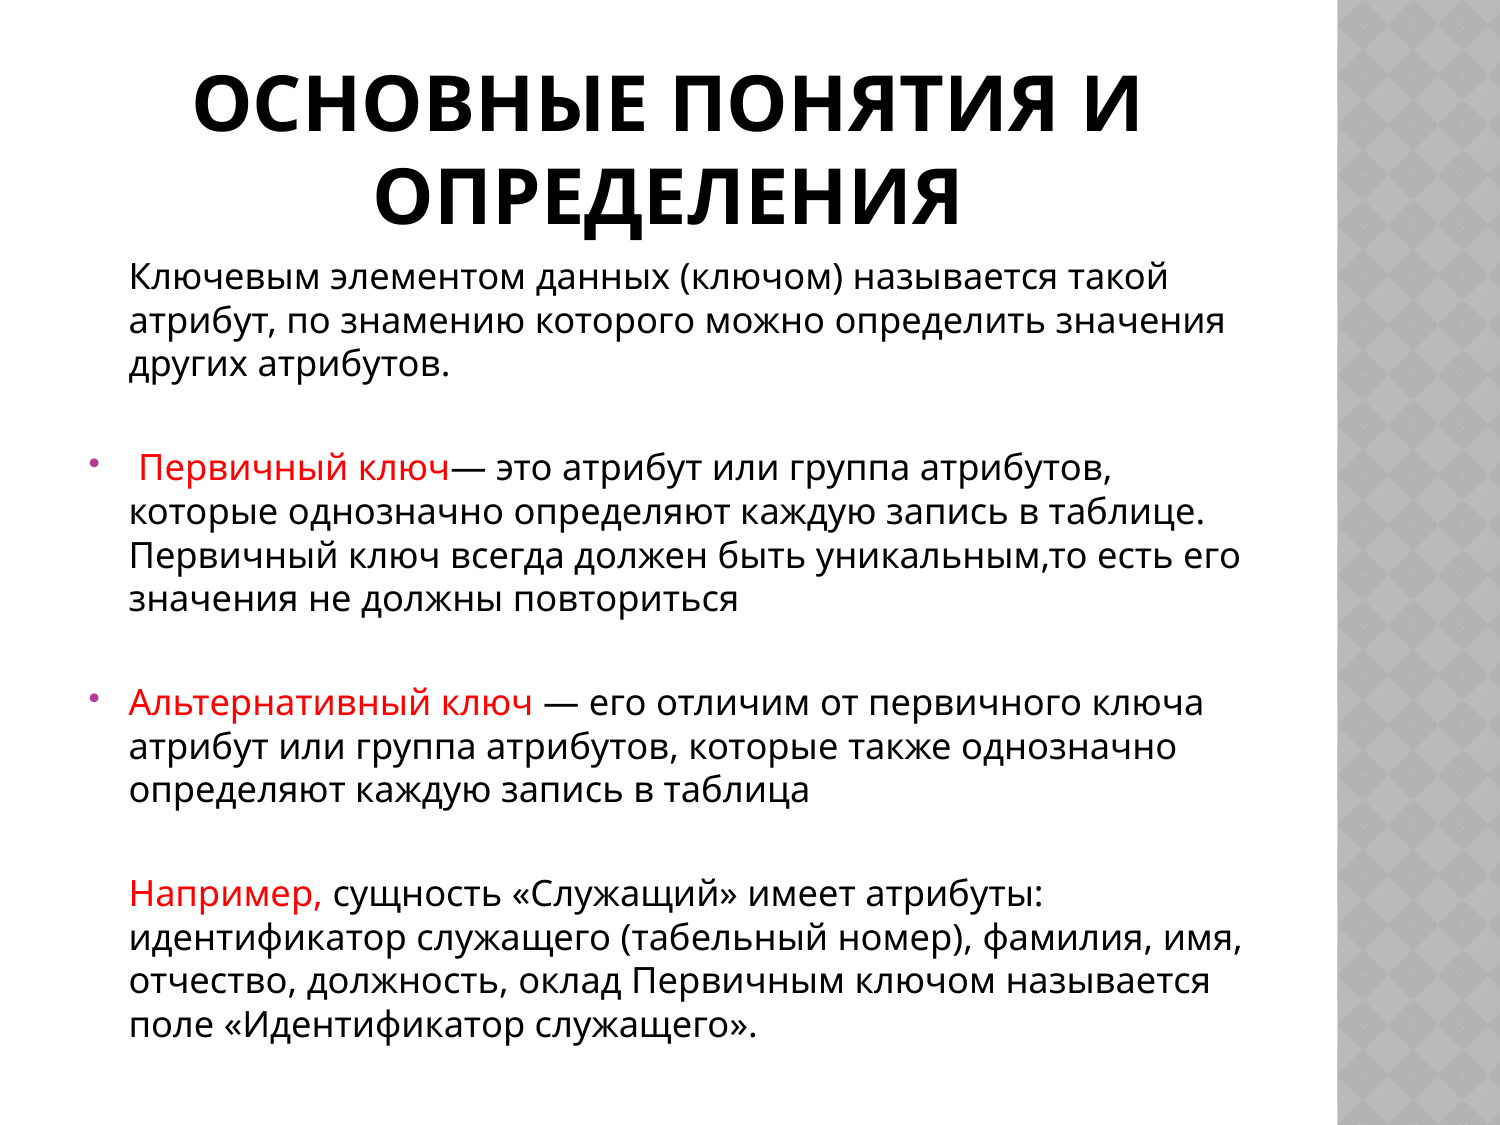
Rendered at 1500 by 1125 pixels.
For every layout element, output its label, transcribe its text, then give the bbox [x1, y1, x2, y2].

list Ключевым элементом данных (ключом) называется такой атрибут, по знамению которого можно определить значения других атрибутов. Первичный ключ— это атрибут или группа атрибутов, которые однозначно определяют каждую запись в таблице. Первичный ключ всегда должен быть уникальным,то есть его значения не должны повториться Альтернативный ключ — его отличим от первичного ключа атрибут или группа атрибутов, которые также однозначно определяют каждую запись в таблица Например, сущность «Служащий» имеет атрибуты: идентификатор служащего (табельный номер), фамилия, имя, отчество, должность, оклад Первичным ключом называется поле «Идентификатор служащего». [75, 246, 1263, 1059]
title Основные понятия и определения [75, 52, 1263, 240]
